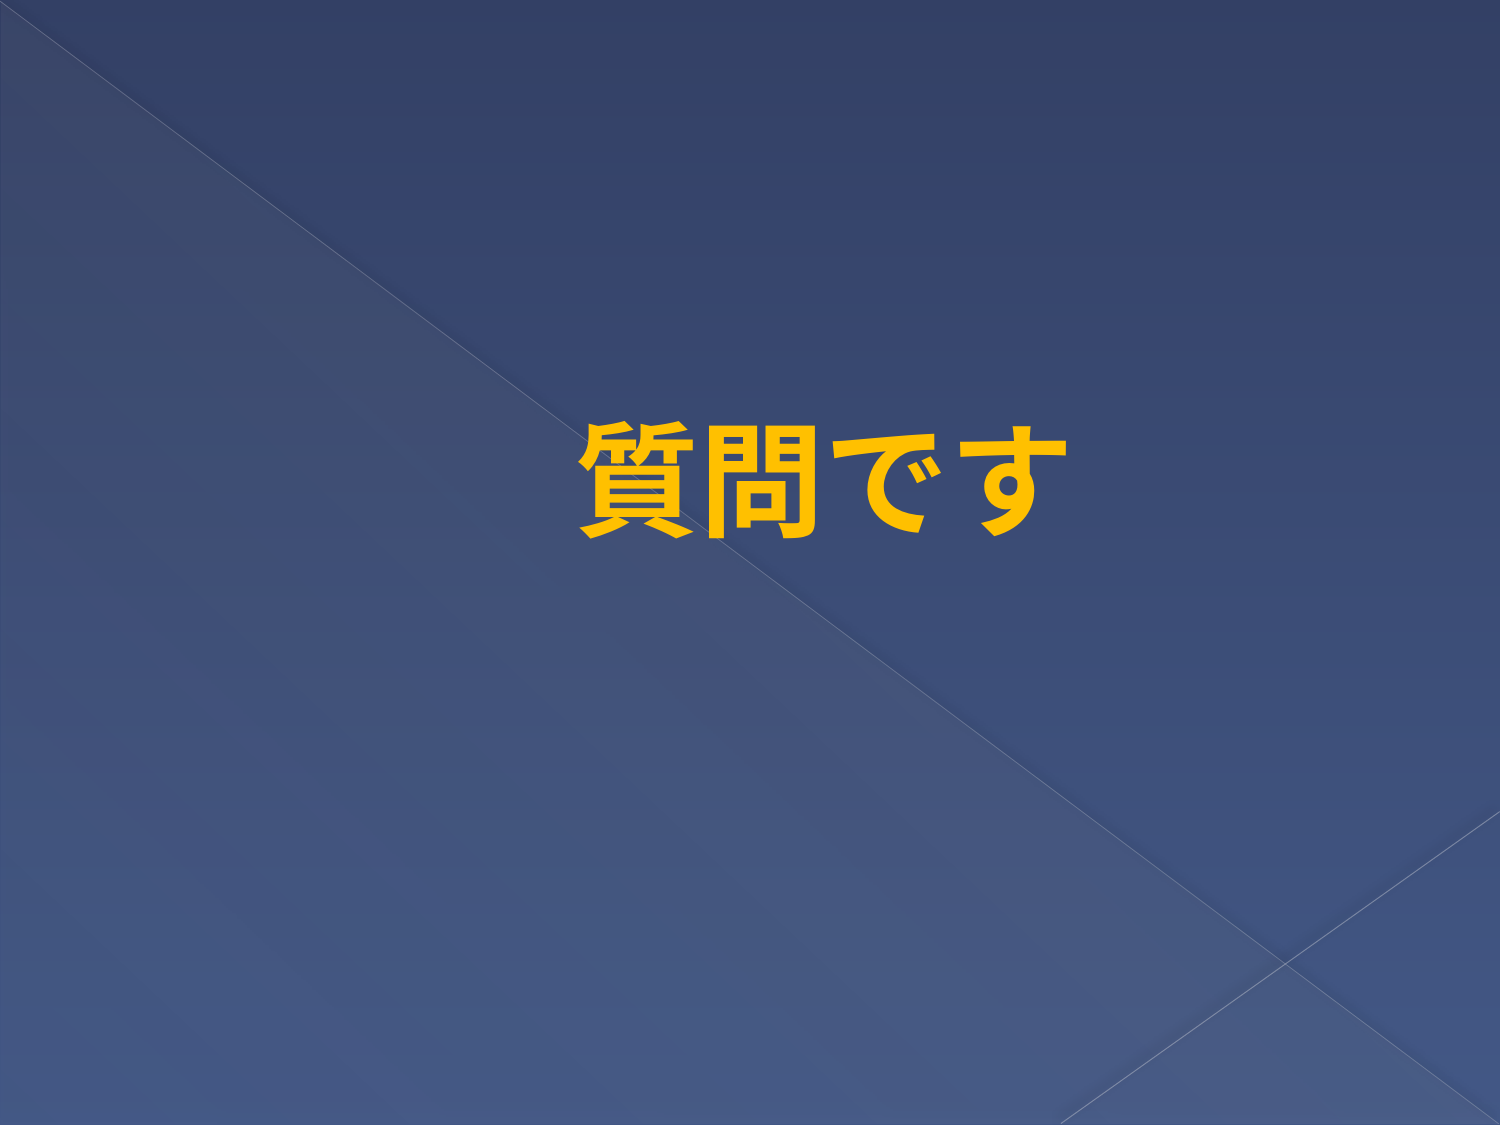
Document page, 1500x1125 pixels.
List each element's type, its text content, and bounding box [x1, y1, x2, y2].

title 質問です [388, 377, 1223, 578]
